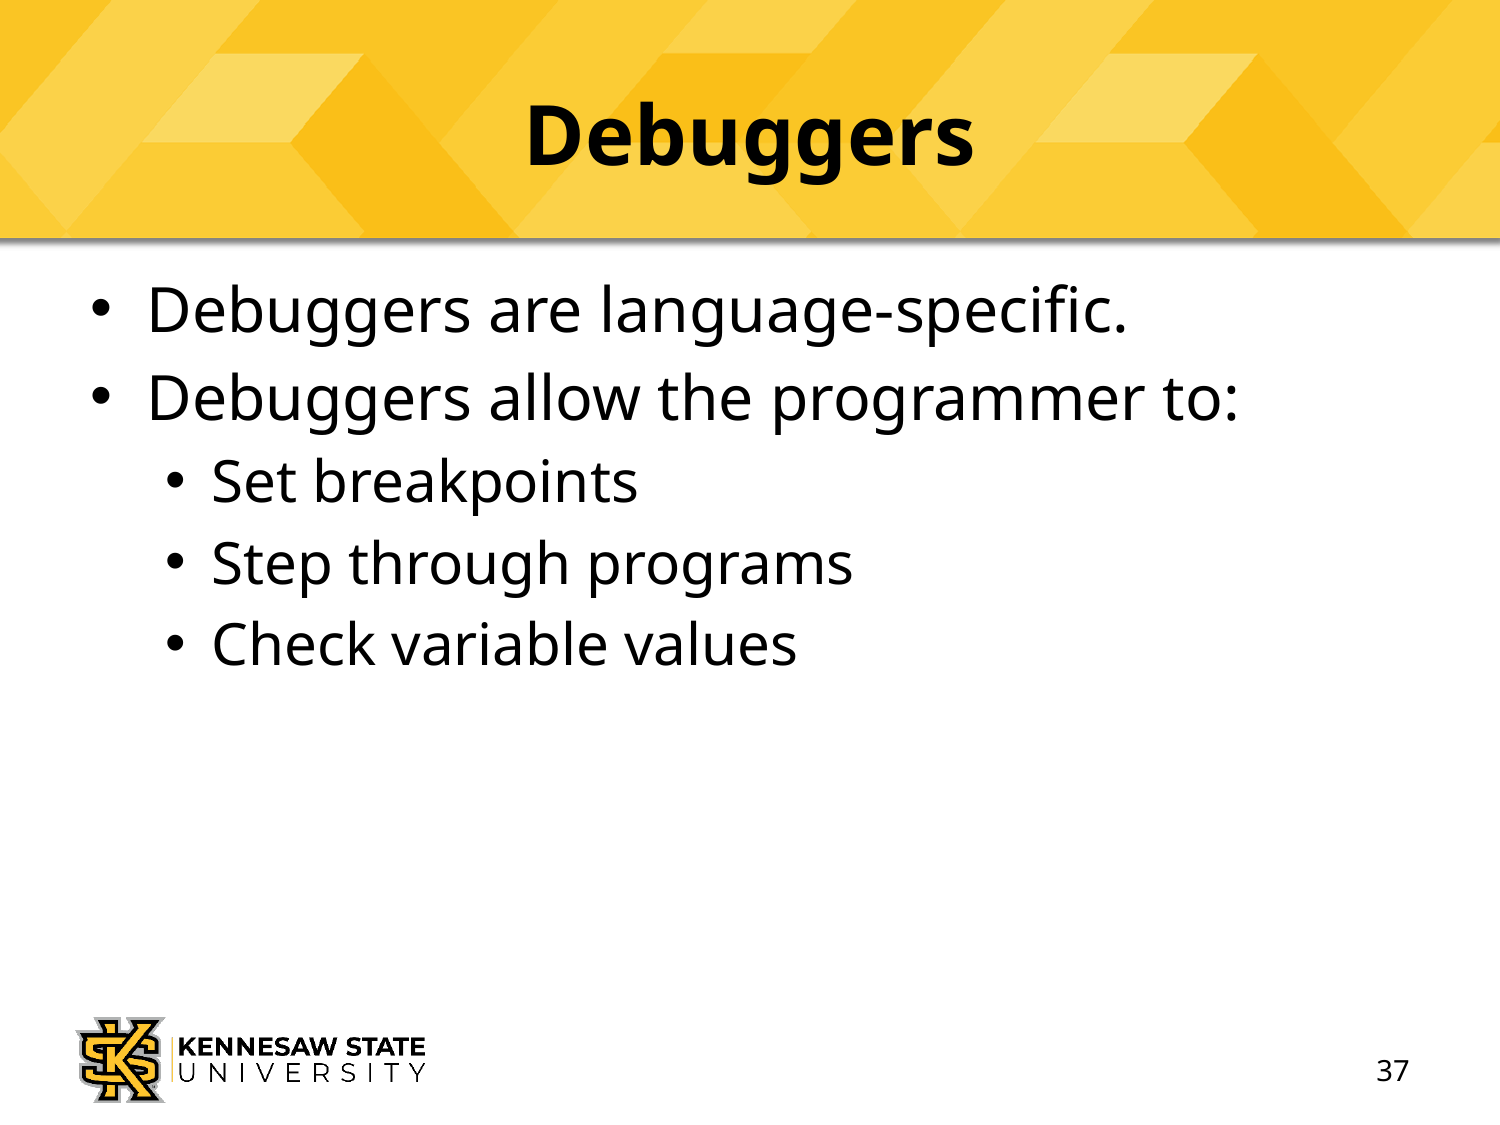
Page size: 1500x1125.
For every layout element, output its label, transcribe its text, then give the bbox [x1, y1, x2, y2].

title Debuggers [75, 75, 1425, 233]
slide_number 37 [1074, 1042, 1425, 1103]
picture [75, 1017, 425, 1103]
picture [0, 0, 1500, 251]
list Debuggers are language-specific. Debuggers allow the programmer to: Set breakpoints Step through programs Check variable values [75, 262, 1425, 1005]
